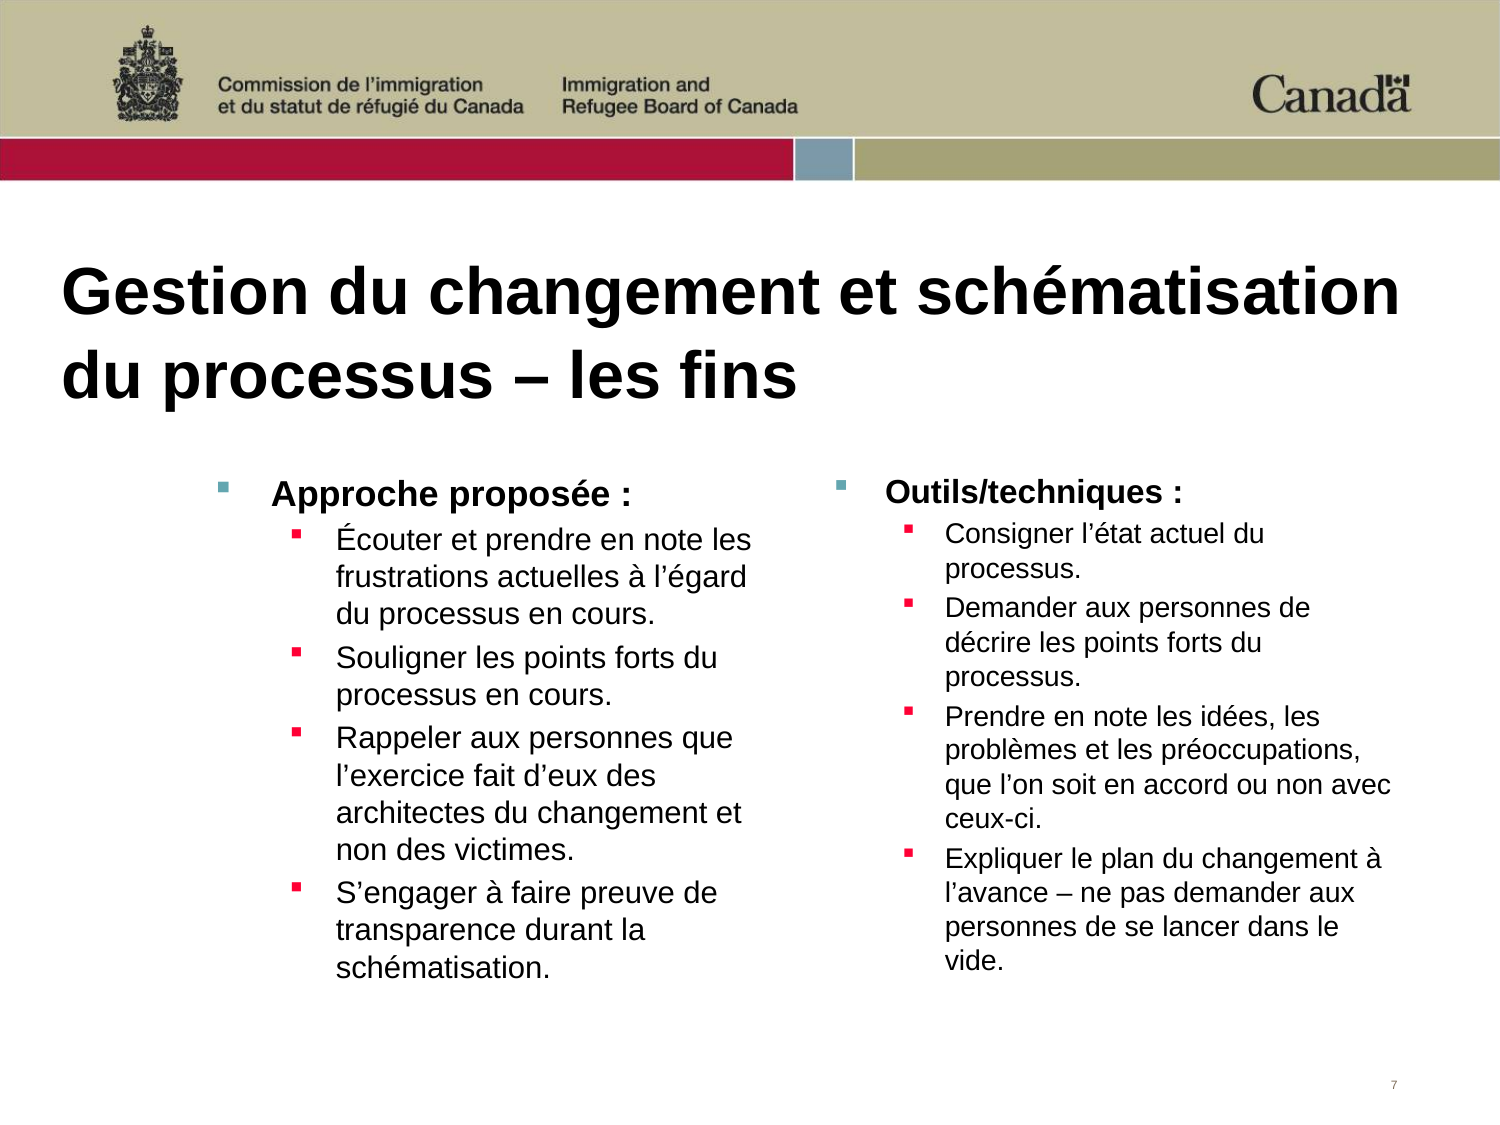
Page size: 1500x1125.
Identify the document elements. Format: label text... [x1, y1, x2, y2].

picture [0, 0, 1500, 1125]
title Gestion du changement et schématisation du processus – les fins [46, 237, 1459, 425]
list Outils/techniques : Consigner l’état actuel du processus. Demander aux personnes de décrire les points forts du processus. Prendre en note les idées, les problèmes et les préoccupations, que l’on soit en accord ou non avec ceux-ci. Expliquer le plan du changement à l’avance – ne pas demander aux personnes de se lancer dans le vide. [818, 462, 1413, 1000]
slide_number 7 [1100, 1025, 1413, 1100]
list Approche proposée : Écouter et prendre en note les frustrations actuelles à l’égard du processus en cours. Souligner les points forts du processus en cours. Rappeler aux personnes que l’exercice fait d’eux des architectes du changement et non des victimes. S’engager à faire preuve de transparence durant la schématisation. [200, 462, 794, 1000]
